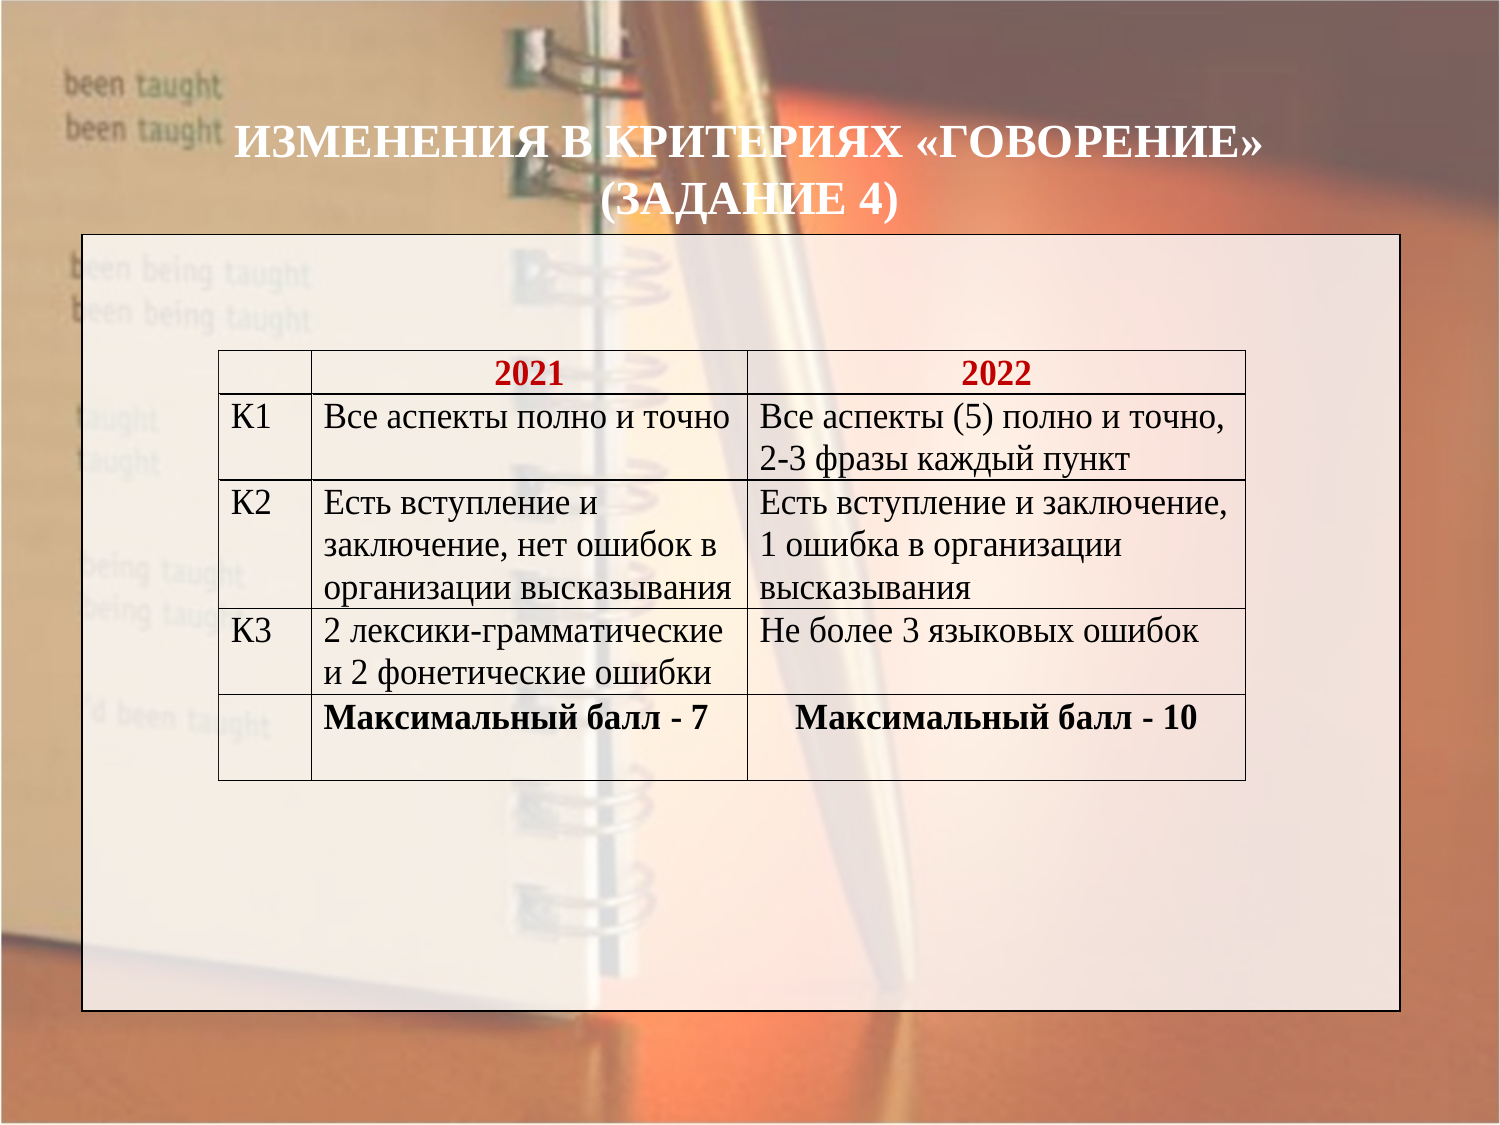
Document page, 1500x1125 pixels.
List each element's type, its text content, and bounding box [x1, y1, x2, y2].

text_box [218, 349, 1247, 849]
table_header [83, 235, 1399, 1010]
title ИЗМЕНЕНИЯ В КРИТЕРИЯХ «ГОВОРЕНИЕ» (ЗАДАНИЕ 4) [75, 45, 1425, 233]
